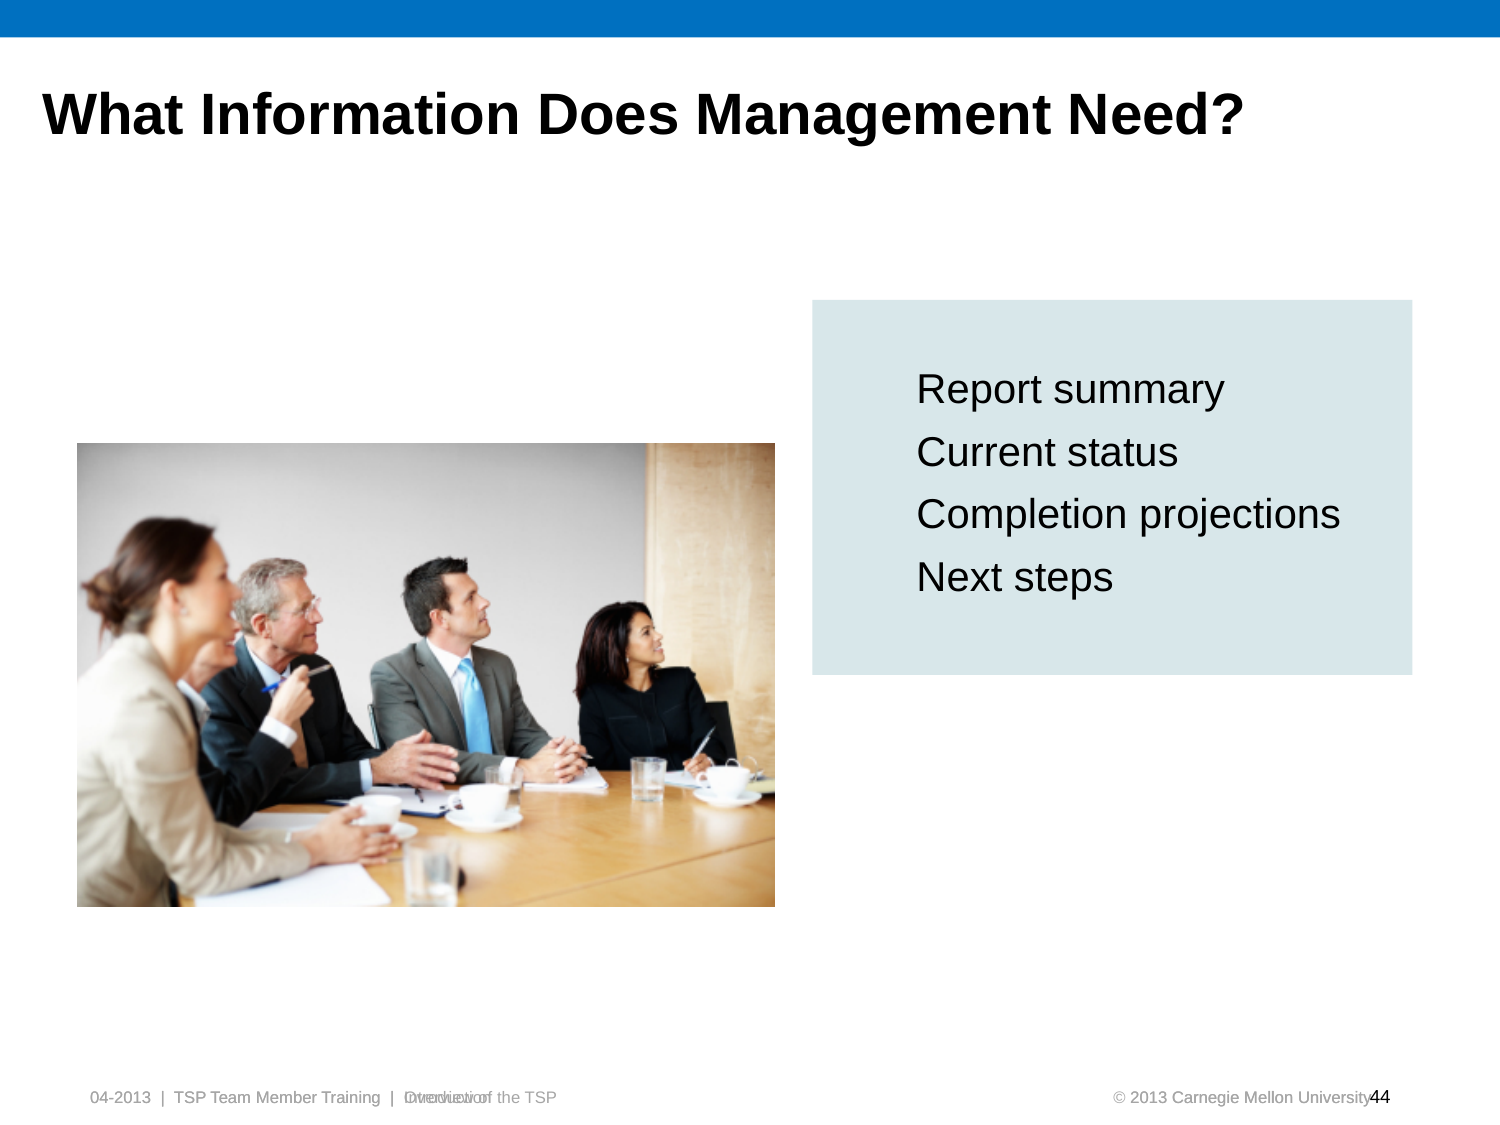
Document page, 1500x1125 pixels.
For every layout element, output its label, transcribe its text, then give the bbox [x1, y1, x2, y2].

text_box Report summary Current status Completion projections Next steps [901, 354, 1357, 607]
text_box [812, 299, 1413, 675]
picture [77, 443, 776, 907]
title What Information Does Management Need? [41, 89, 1438, 236]
